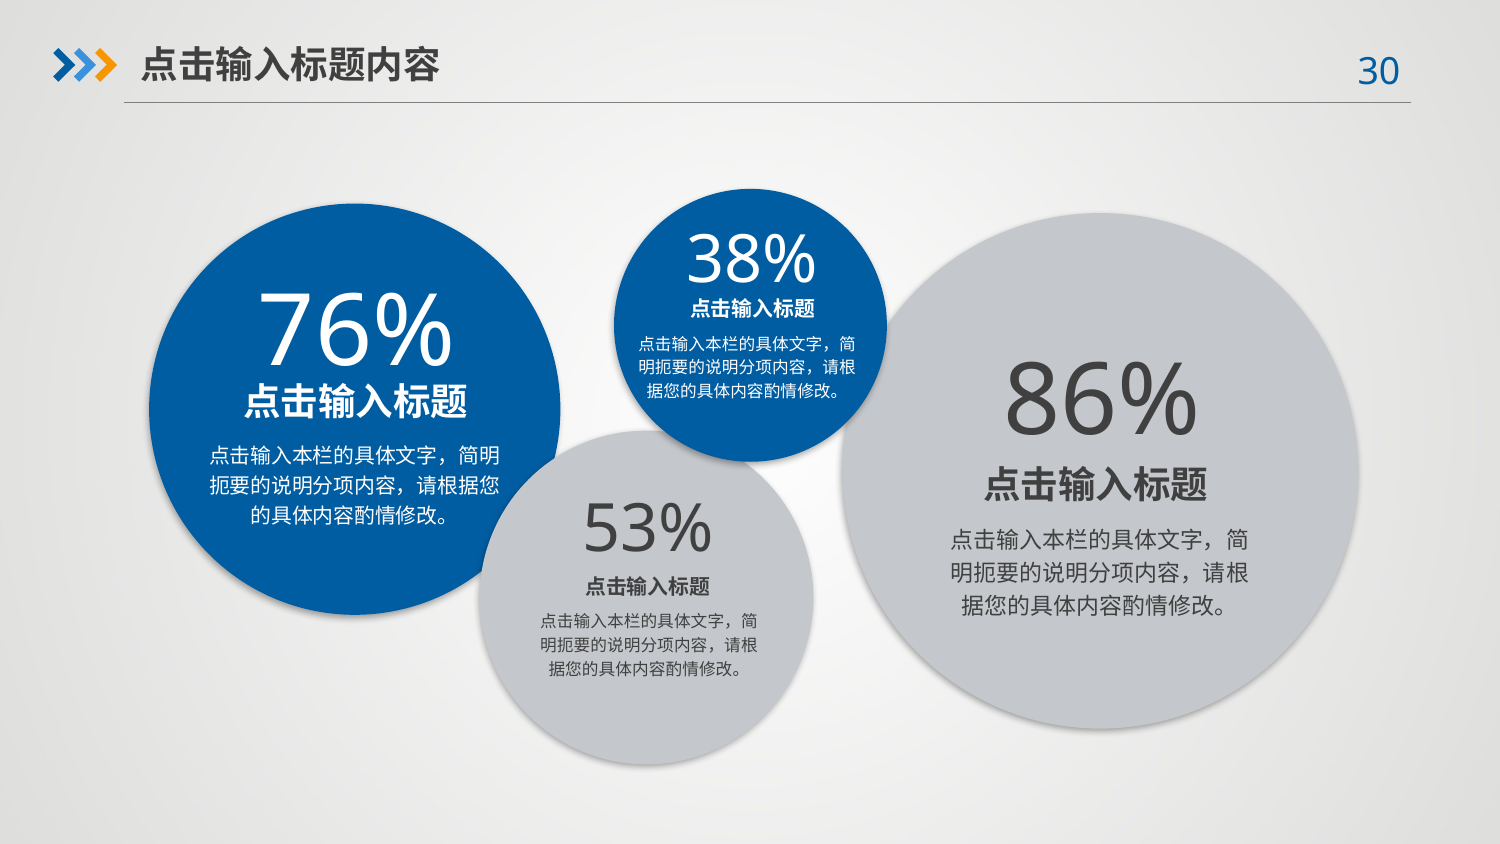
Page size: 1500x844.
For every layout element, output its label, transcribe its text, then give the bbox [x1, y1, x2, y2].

text_box 点击输入标题内容 [140, 32, 491, 95]
picture [0, 0, 1500, 844]
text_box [148, 203, 561, 616]
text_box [613, 188, 888, 463]
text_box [479, 430, 814, 765]
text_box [842, 212, 1359, 729]
